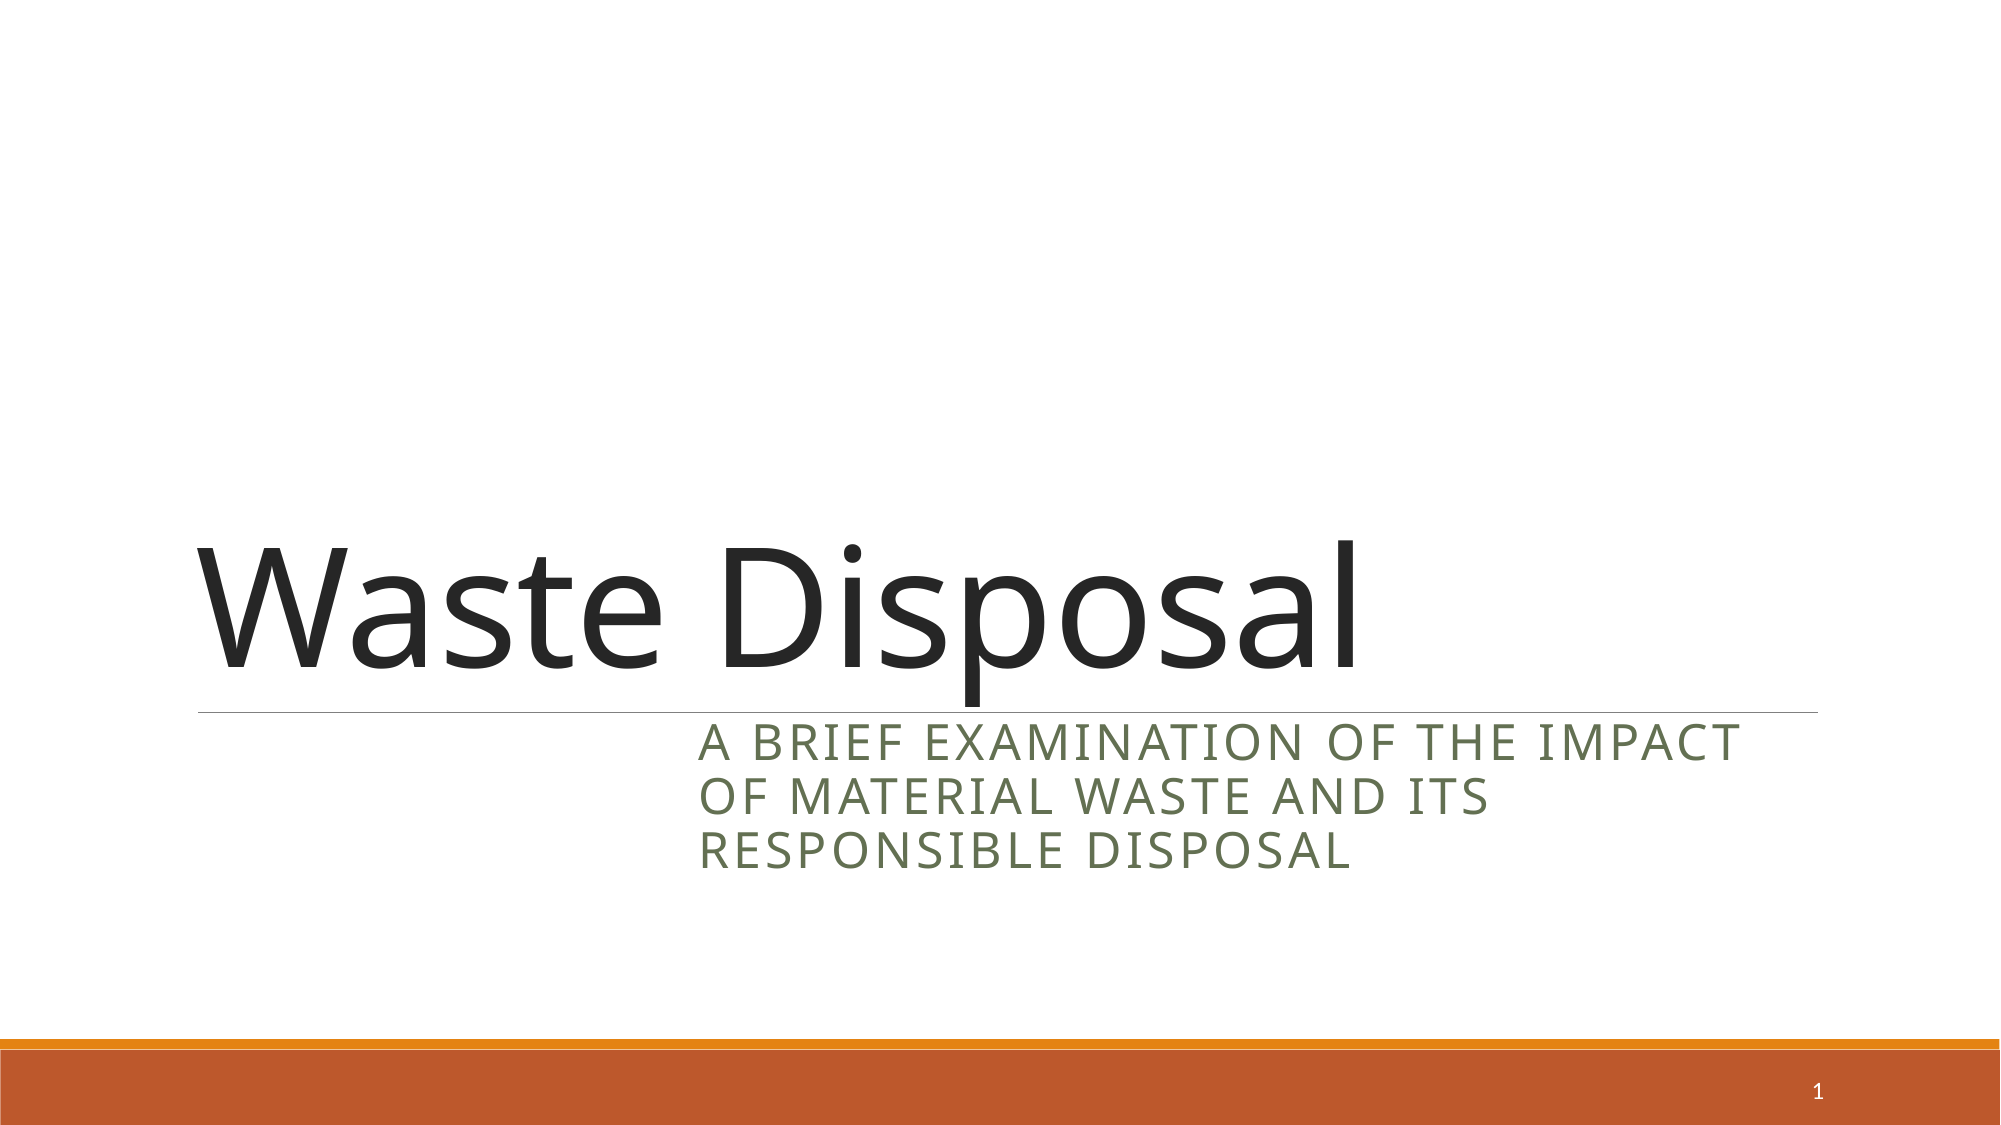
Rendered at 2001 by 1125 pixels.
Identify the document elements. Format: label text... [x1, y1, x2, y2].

title Waste Disposal [180, 124, 1830, 710]
slide_number 1 [1624, 1059, 1840, 1120]
subtitle A Brief Examination of the Impact of Material Waste and Its Responsible Disposal [683, 709, 1830, 982]
